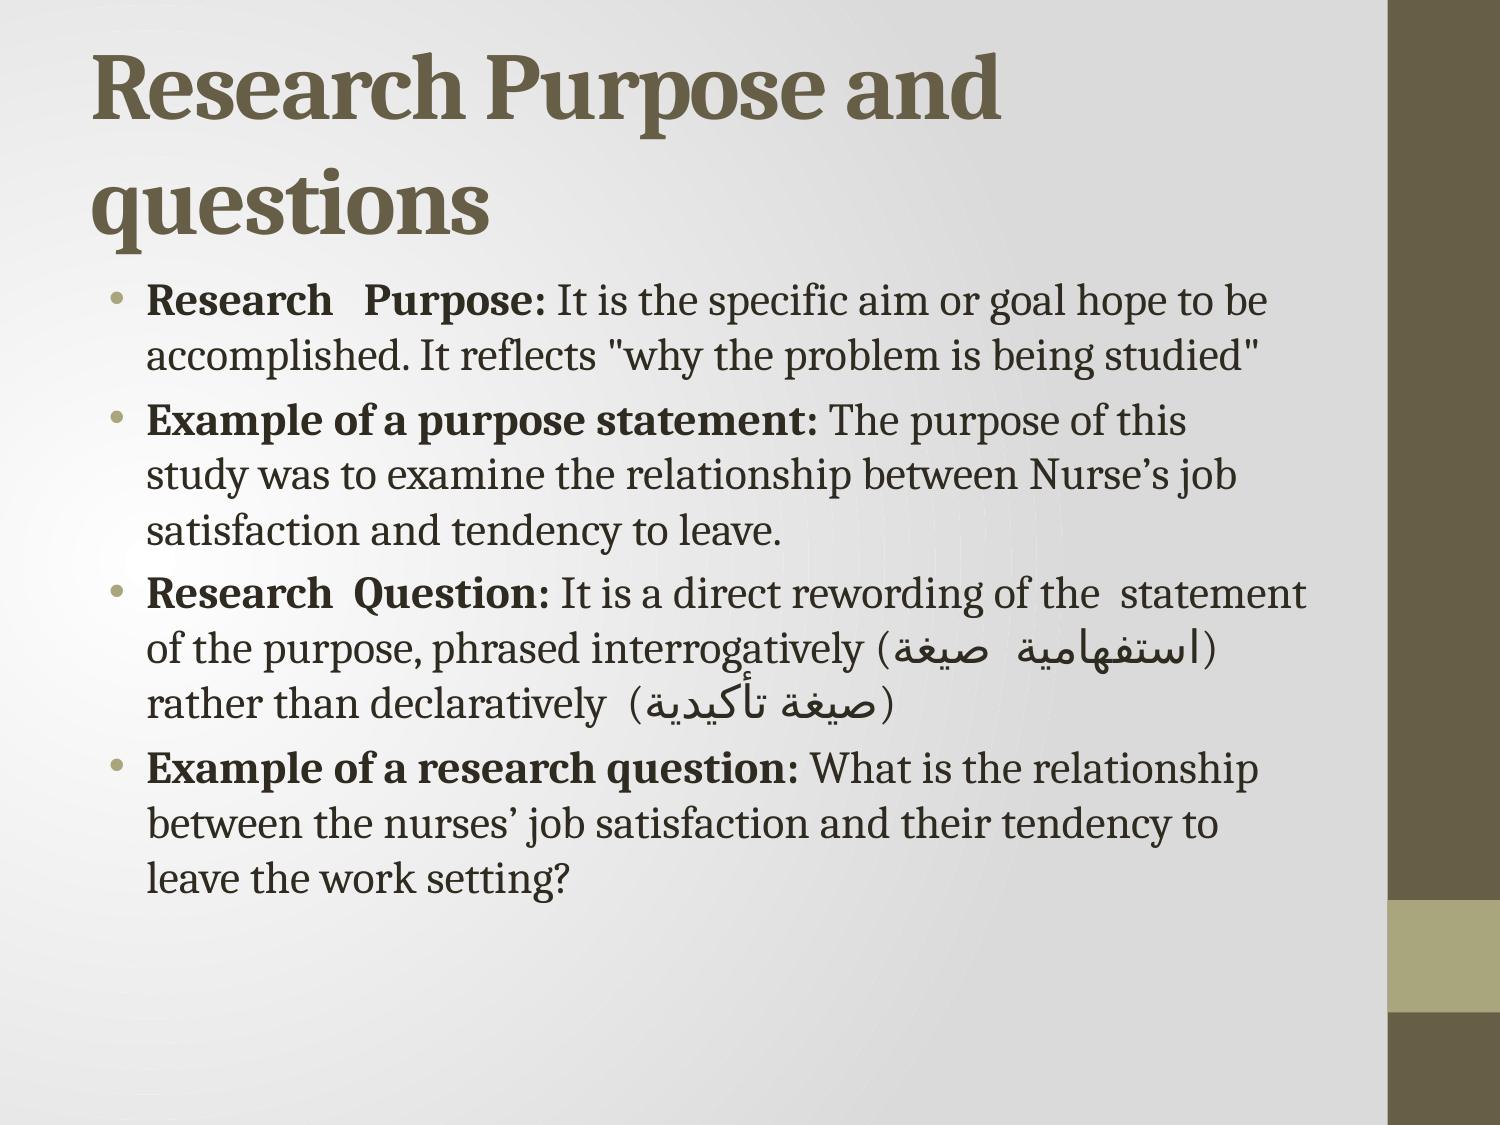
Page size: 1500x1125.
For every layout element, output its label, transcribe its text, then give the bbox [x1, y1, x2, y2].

title Research Purpose and questions [75, 45, 1325, 233]
list Research Purpose: It is the specific aim or goal hope to be accomplished. It reflects "why the problem is being studied" Example of a purpose statement: The purpose of this study was to examine the relationship between Nurse’s job satisfaction and tendency to leave. Research Question: It is a direct rewording of the statement of the purpose, phrased interrogatively (استفهامية صيغة) rather than declaratively (صيغة تأكيدية) Example of a research question: What is the relationship between the nurses’ job satisfaction and their tendency to leave the work setting? [75, 262, 1325, 1050]
